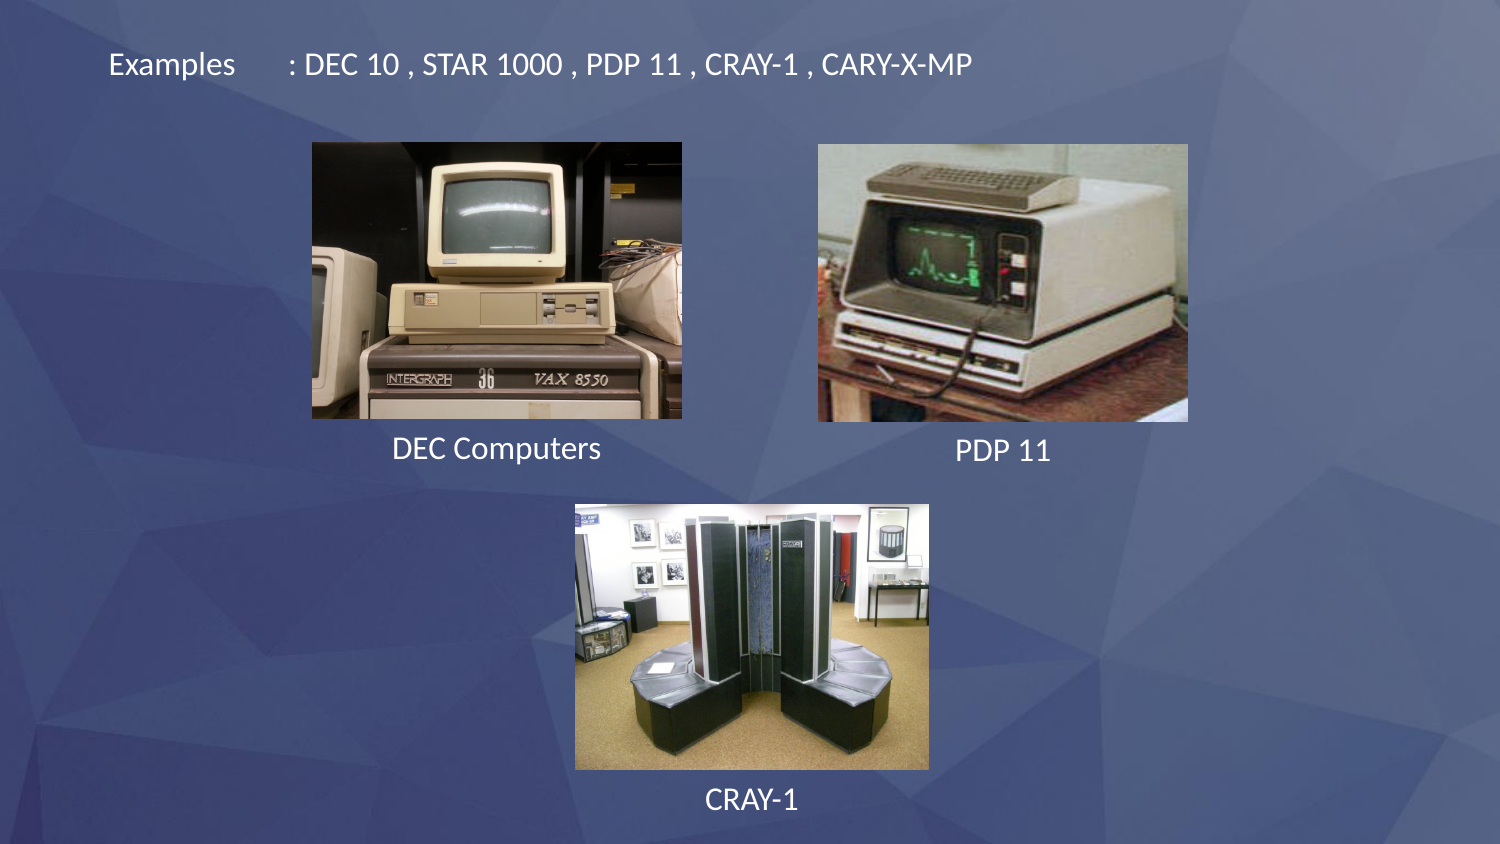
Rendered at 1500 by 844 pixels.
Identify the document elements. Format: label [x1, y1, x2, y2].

text_box [312, 141, 682, 475]
text_box [574, 504, 929, 826]
picture [0, 0, 1500, 844]
text_box [818, 144, 1188, 478]
